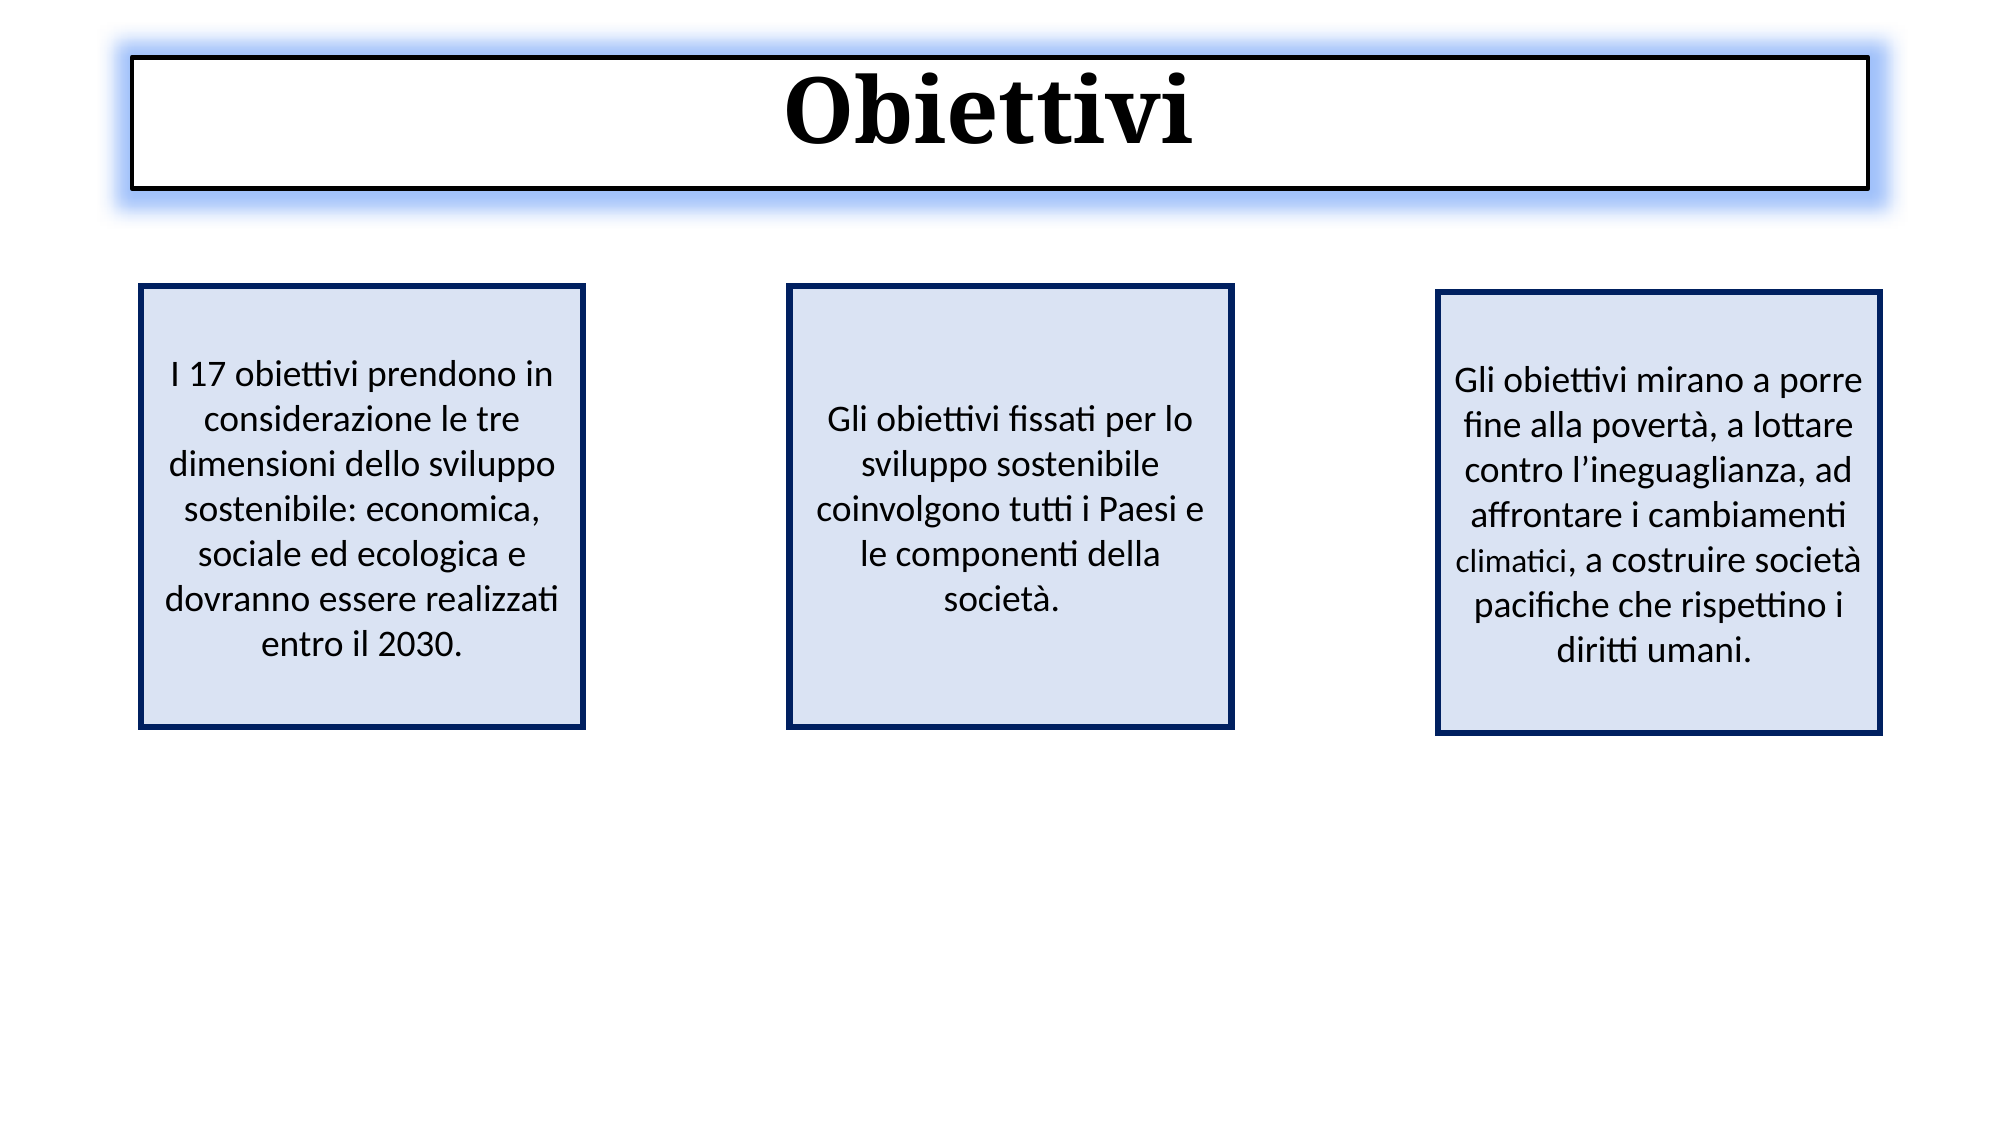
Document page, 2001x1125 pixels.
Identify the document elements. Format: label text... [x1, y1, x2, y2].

text_box I 17 obiettivi prendono in considerazione le tre dimensioni dello sviluppo sostenibile: economica, sociale ed ecologica e dovranno essere realizzati entro il 2030. [140, 285, 584, 728]
text_box Gli obiettivi fissati per lo sviluppo sostenibile coinvolgono tutti i Paesi e le componenti della società. [788, 285, 1232, 728]
text_box Obiettivi [131, 57, 1868, 189]
text_box Gli obiettivi mirano a porre fine alla povertà, a lottare contro l’ineguaglianza, ad affrontare i cambiamenti climatici, a costruire società pacifiche che rispettino i diritti umani. [1437, 291, 1881, 734]
